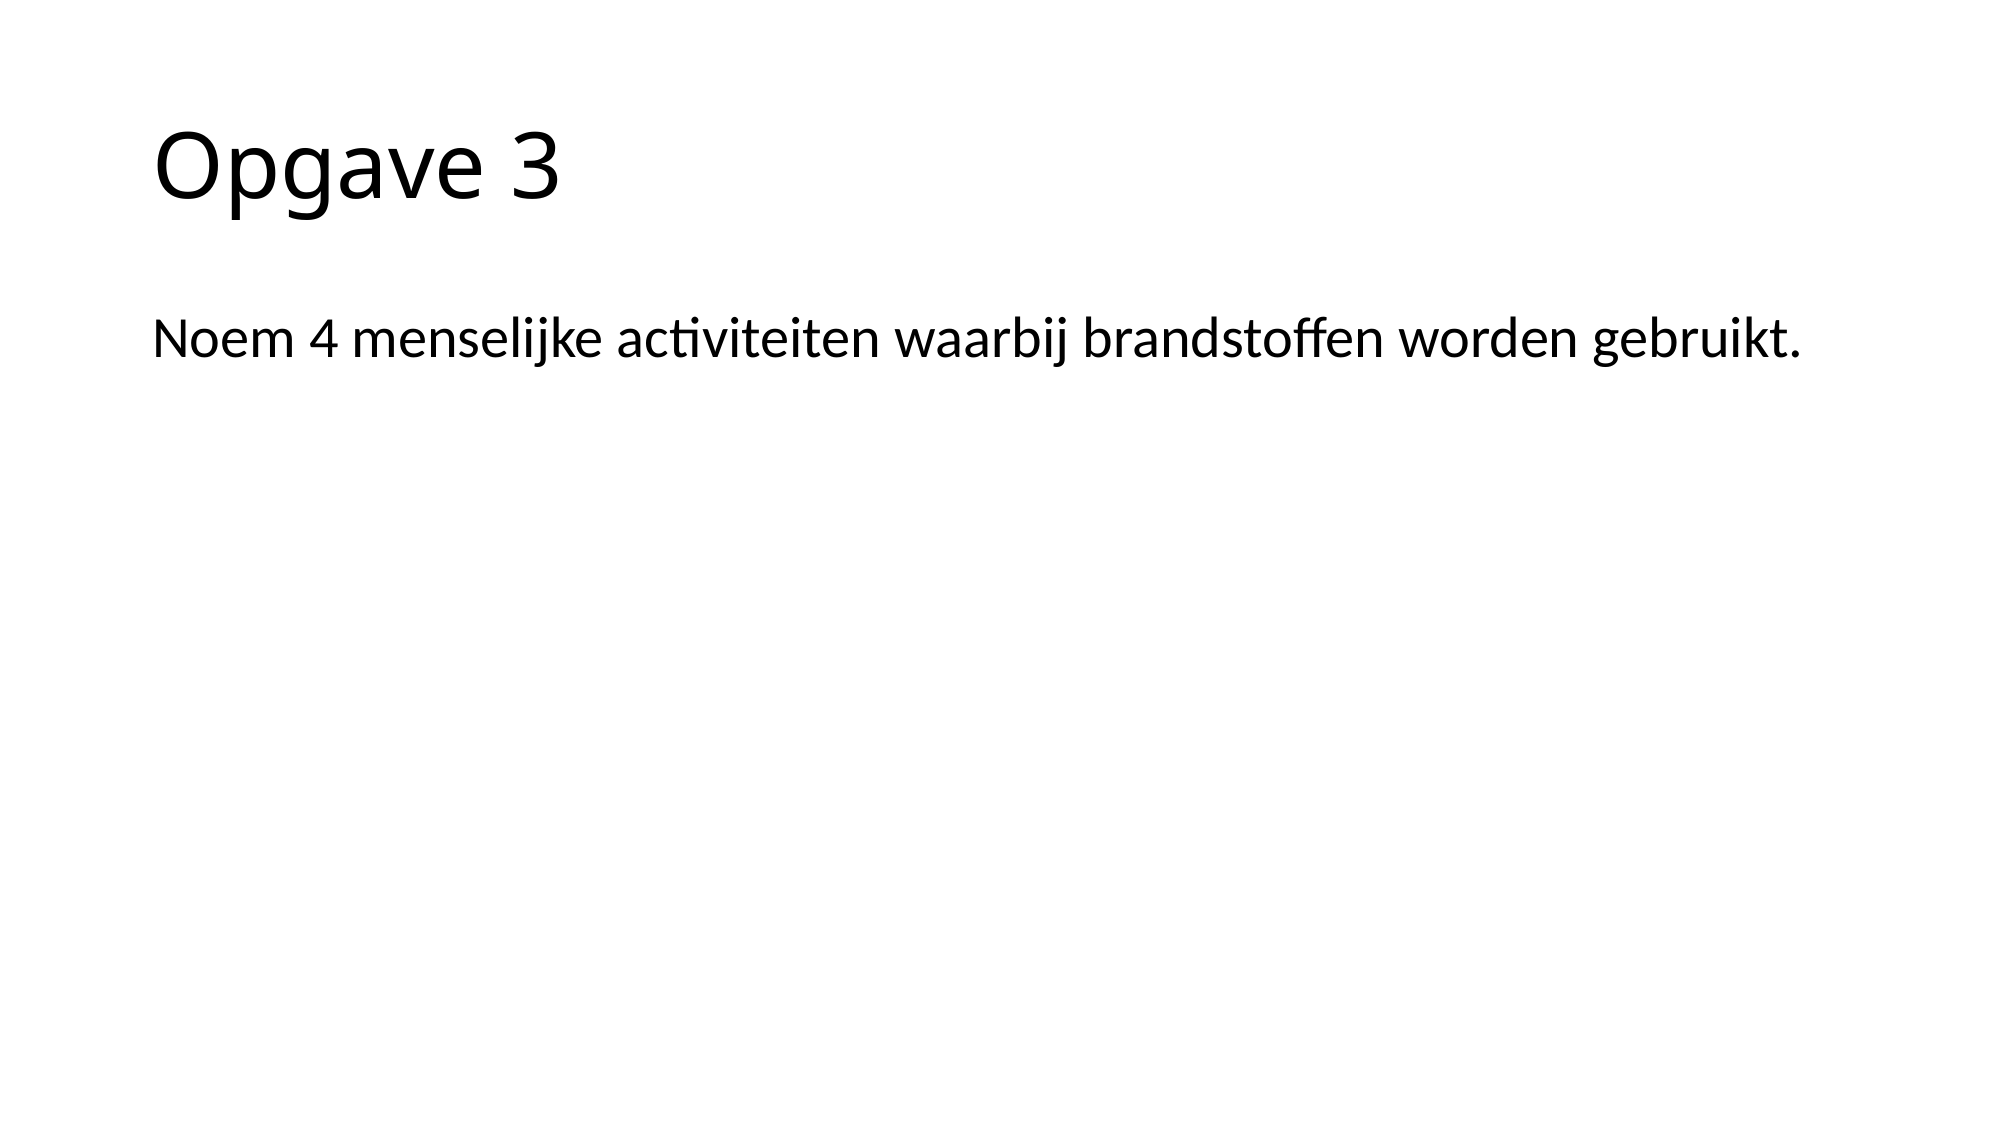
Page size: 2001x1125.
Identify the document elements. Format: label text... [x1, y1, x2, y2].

list Noem 4 menselijke activiteiten waarbij brandstoffen worden gebruikt. [137, 299, 1863, 1014]
title Opgave 3 [137, 59, 1863, 278]
